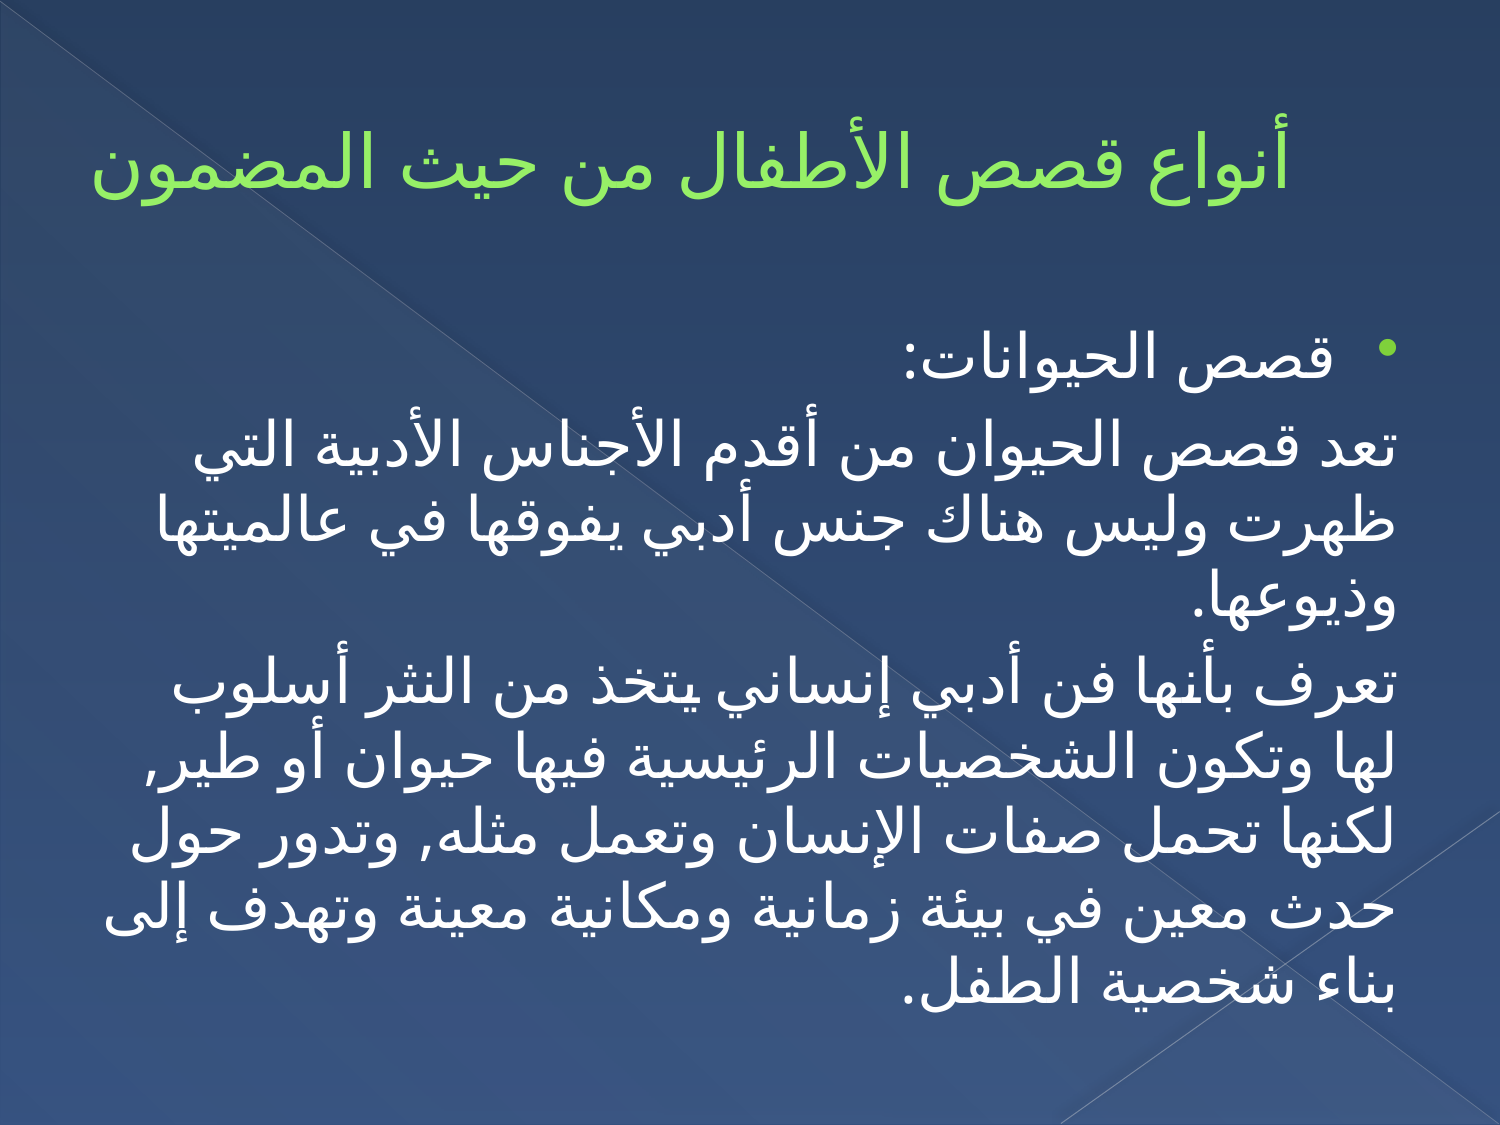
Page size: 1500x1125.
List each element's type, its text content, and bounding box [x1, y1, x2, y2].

list قصص الحيوانات: تعد قصص الحيوان من أقدم الأجناس الأدبية التي ظهرت وليس هناك جنس أدبي يفوقها في عالميتها وذيوعها. تعرف بأنها فن أدبي إنساني يتخذ من النثر أسلوب لها وتكون الشخصيات الرئيسية فيها حيوان أو طير, لكنها تحمل صفات الإنسان وتعمل مثله, وتدور حول حدث معين في بيئة زمانية ومكانية معينة وتهدف إلى بناء شخصية الطفل. [75, 308, 1425, 1059]
title أنواع قصص الأطفال من حيث المضمون [75, 43, 1425, 274]
